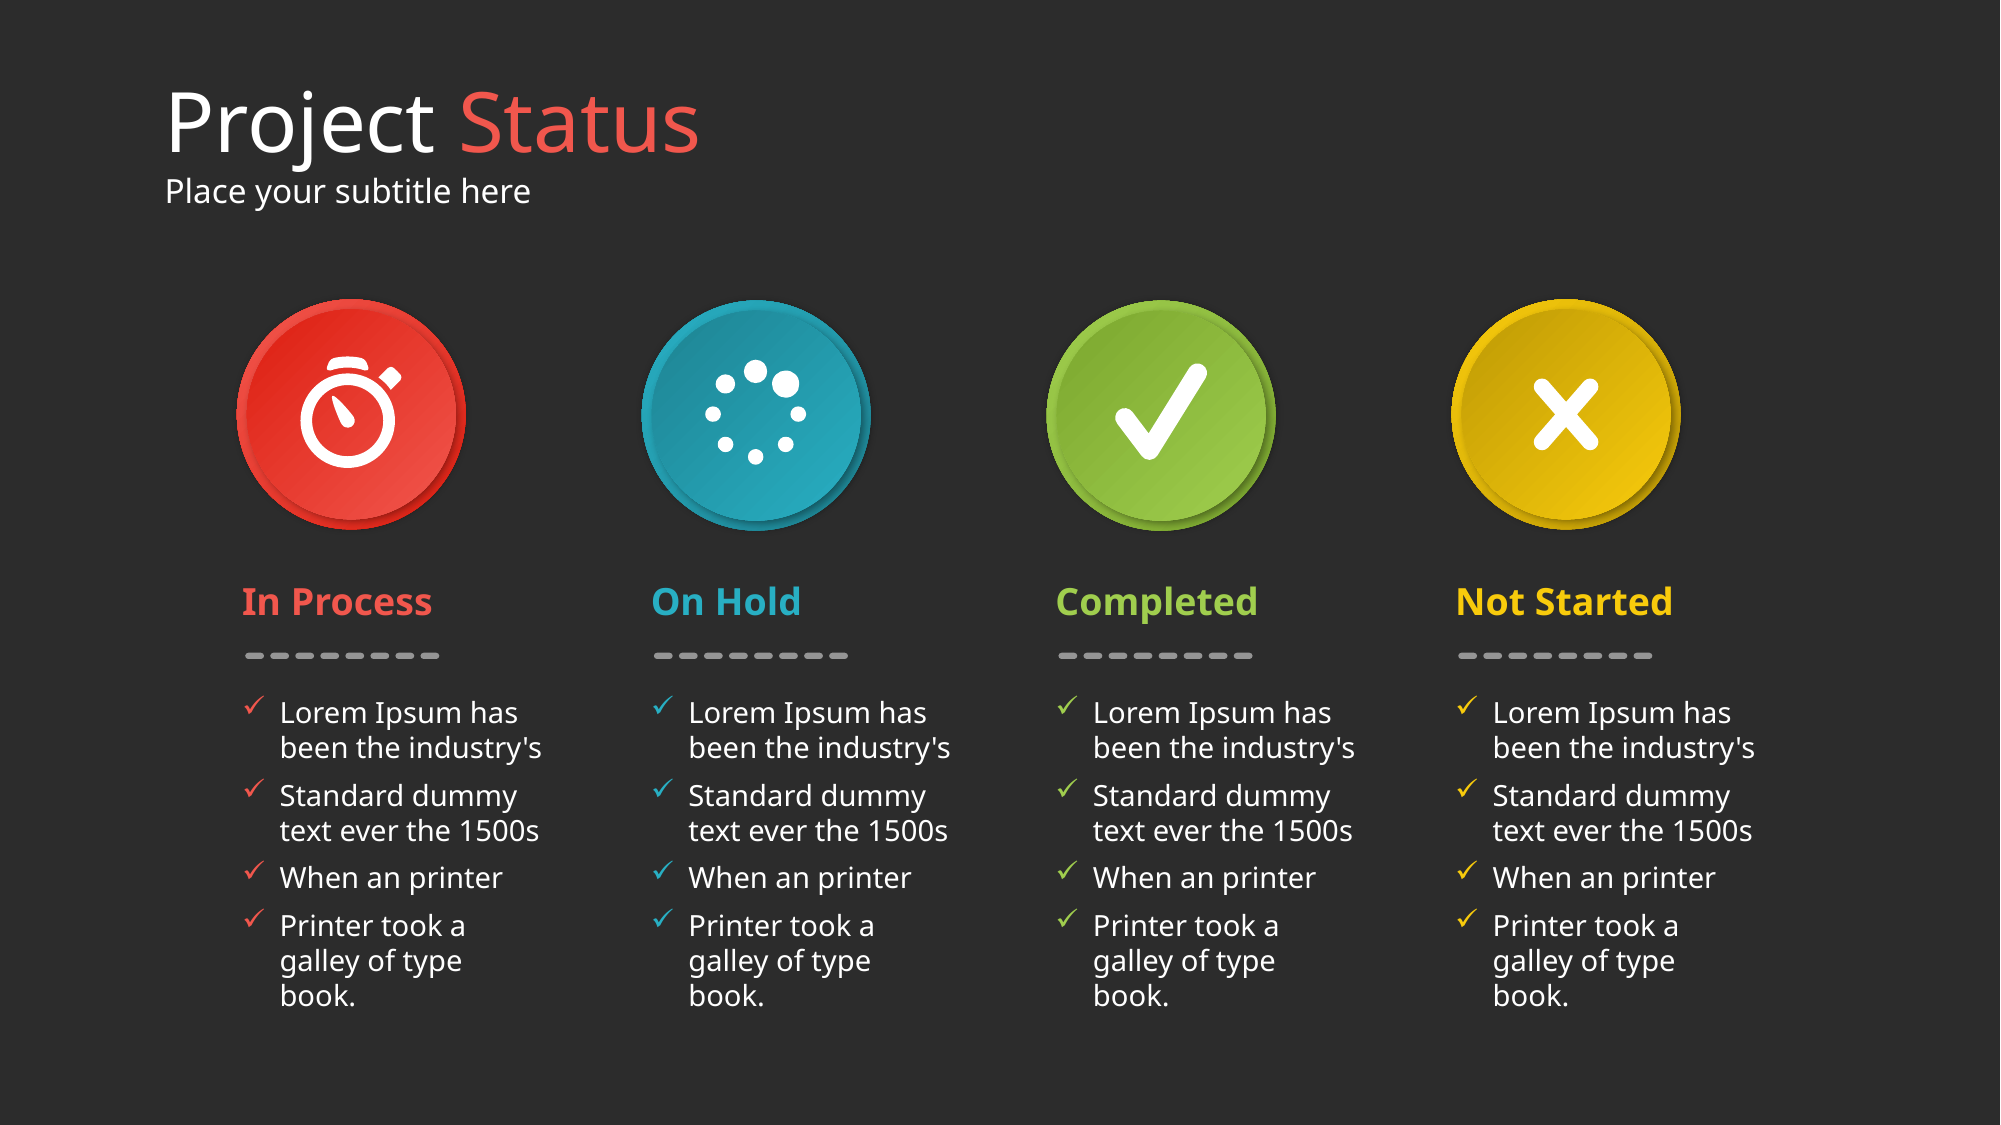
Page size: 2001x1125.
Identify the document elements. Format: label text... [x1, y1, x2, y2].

title Project Status [149, 58, 1851, 162]
text_box Completed [1040, 570, 1372, 630]
text_box Lorem Ipsum has been the industry's Standard dummy text ever the 1500s When an printer Printer took a galley of type book. [227, 687, 559, 1020]
text_box Lorem Ipsum has been the industry's Standard dummy text ever the 1500s When an printer Printer took a galley of type book. [636, 687, 968, 1020]
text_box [1046, 300, 1276, 531]
text_box On Hold [636, 570, 968, 630]
list Place your subtitle here [149, 162, 1851, 232]
text_box Lorem Ipsum has been the industry's Standard dummy text ever the 1500s When an printer Printer took a galley of type book. [1040, 687, 1372, 1020]
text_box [641, 300, 871, 531]
text_box Lorem Ipsum has been the industry's Standard dummy text ever the 1500s When an printer Printer took a galley of type book. [1440, 687, 1772, 1020]
text_box Not Started [1440, 570, 1772, 630]
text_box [1451, 299, 1681, 530]
text_box In Process [227, 570, 559, 630]
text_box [236, 299, 466, 530]
